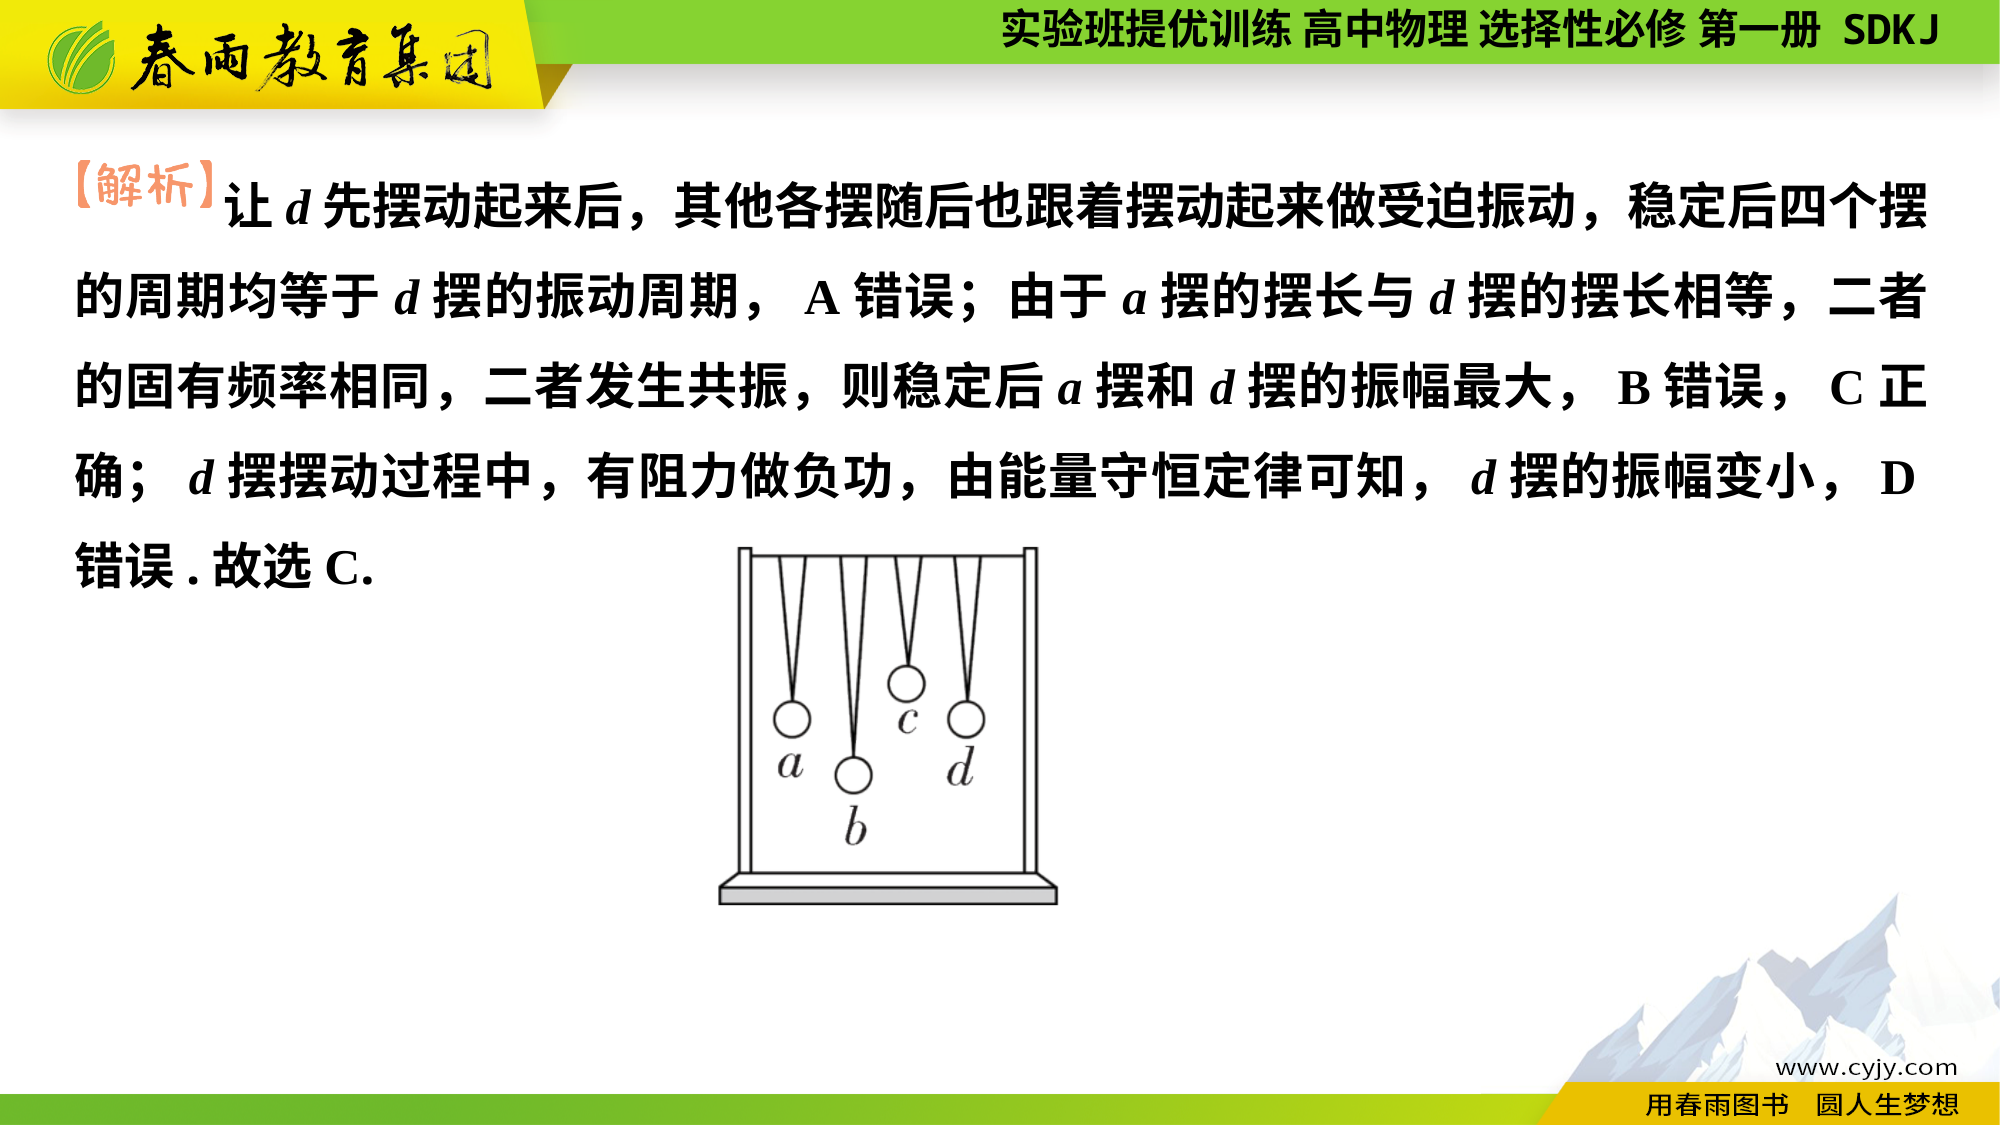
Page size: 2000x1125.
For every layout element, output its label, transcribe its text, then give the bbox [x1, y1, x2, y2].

list 让d先摆动起来后，其他各摆随后也跟着摆动起来做受迫振动，稳定后四个摆的周期均等于d摆的振动周期，A错误；由于a摆的摆长与d摆的摆长相等，二者的固有频率相同，二者发生共振，则稳定后a摆和d摆的振幅最大，B错误，C正确；d摆摆动过程中，有阻力做负功，由能量守恒定律可知，d摆的振幅变小，D错误.故选C. [59, 137, 1944, 505]
picture [0, 0, 2000, 1125]
